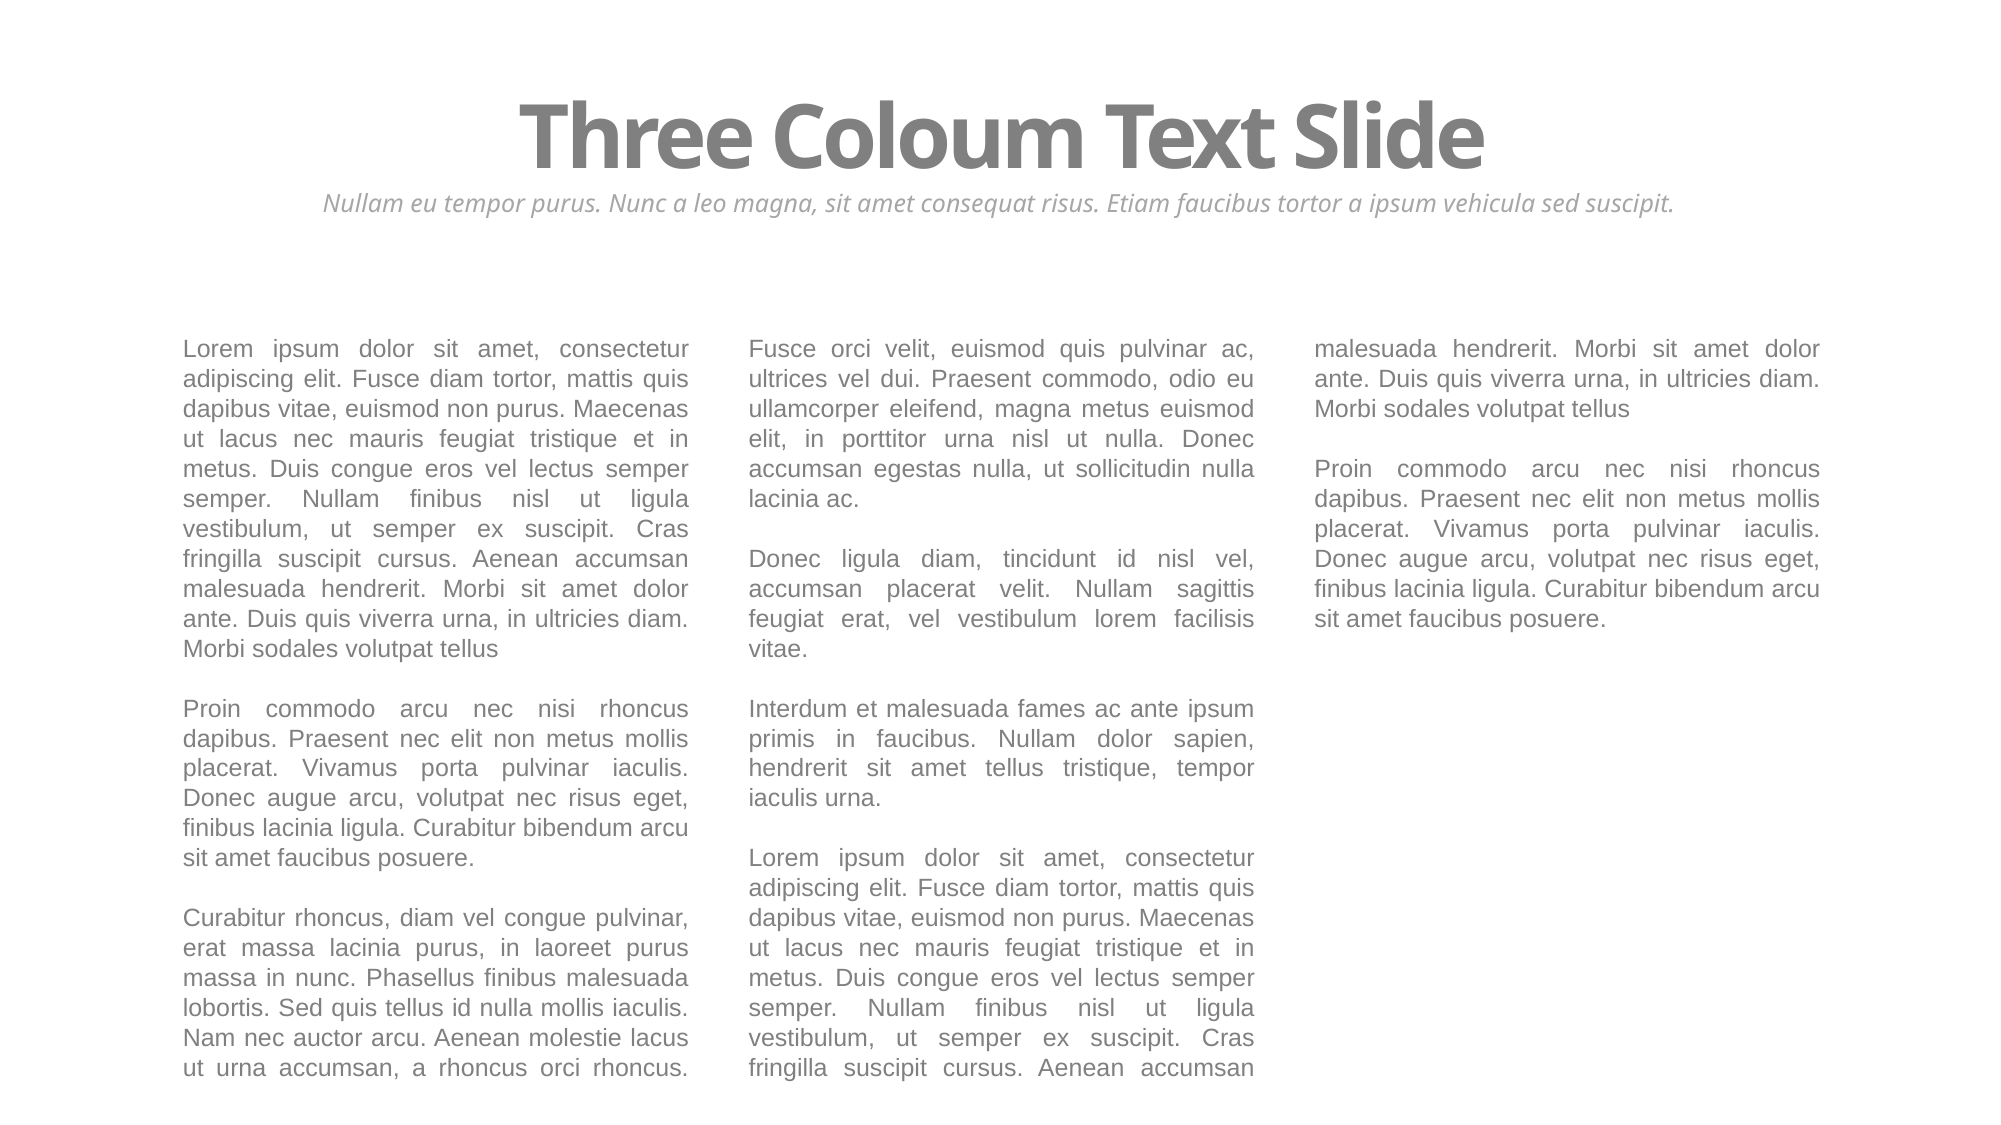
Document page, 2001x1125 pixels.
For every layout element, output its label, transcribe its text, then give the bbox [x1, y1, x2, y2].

text_box Three Coloum Text Slide [508, 74, 1499, 182]
text_box Lorem ipsum dolor sit amet, consectetur adipiscing elit. Fusce diam tortor, mattis quis dapibus vitae, euismod non purus. Maecenas ut lacus nec mauris feugiat tristique et in metus. Duis congue eros vel lectus semper semper. Nullam finibus nisl ut ligula vestibulum, ut semper ex suscipit. Cras fringilla suscipit cursus. Aenean accumsan malesuada hendrerit. Morbi sit amet dolor ante. Duis quis viverra urna, in ultricies diam. Morbi sodales volutpat tellus Proin commodo arcu nec nisi rhoncus dapibus. Praesent nec elit non metus mollis placerat. Vivamus porta pulvinar iaculis. Donec augue arcu, volutpat nec risus eget, finibus lacinia ligula. Curabitur bibendum arcu sit amet faucibus posuere. Curabitur rhoncus, diam vel congue pulvinar, erat massa lacinia purus, in laoreet purus massa in nunc. Phasellus finibus malesuada lobortis. Sed quis tellus id nulla mollis iaculis. Nam nec auctor arcu. Aenean molestie lacus ut urna accumsan, a rhoncus orci rhoncus. Fusce orci velit, euismod quis pulvinar ac, ultrices vel dui. Praesent commodo, odio eu ullamcorper eleifend, magna metus euismod elit, in porttitor urna nisl ut nulla. Donec accumsan egestas nulla, ut sollicitudin nulla lacinia ac. Donec ligula diam, tincidunt id nisl vel, accumsan placerat velit. Nullam sagittis feugiat erat, vel vestibulum lorem facilisis vitae. Interdum et malesuada fames ac ante ipsum primis in faucibus. Nullam dolor sapien, hendrerit sit amet tellus tristique, tempor iaculis urna. Lorem ipsum dolor sit amet, consectetur adipiscing elit. Fusce diam tortor, mattis quis dapibus vitae, euismod non purus. Maecenas ut lacus nec mauris feugiat tristique et in metus. Duis congue eros vel lectus semper semper. Nullam finibus nisl ut ligula vestibulum, ut semper ex suscipit. Cras fringilla suscipit cursus. Aenean accumsan malesuada hendrerit. Morbi sit amet dolor ante. Duis quis viverra urna, in ultricies diam. Morbi sodales volutpat tellus Proin commodo arcu nec nisi rhoncus dapibus. Praesent nec elit non metus mollis placerat. Vivamus porta pulvinar iaculis. Donec augue arcu, volutpat nec risus eget, finibus lacinia ligula. Curabitur bibendum arcu sit amet faucibus posuere. [168, 325, 1837, 1107]
text_box Nullam eu tempor purus. Nunc a leo magna, sit amet consequat risus. Etiam faucibus tortor a ipsum vehicula sed suscipit. [123, 182, 1884, 223]
